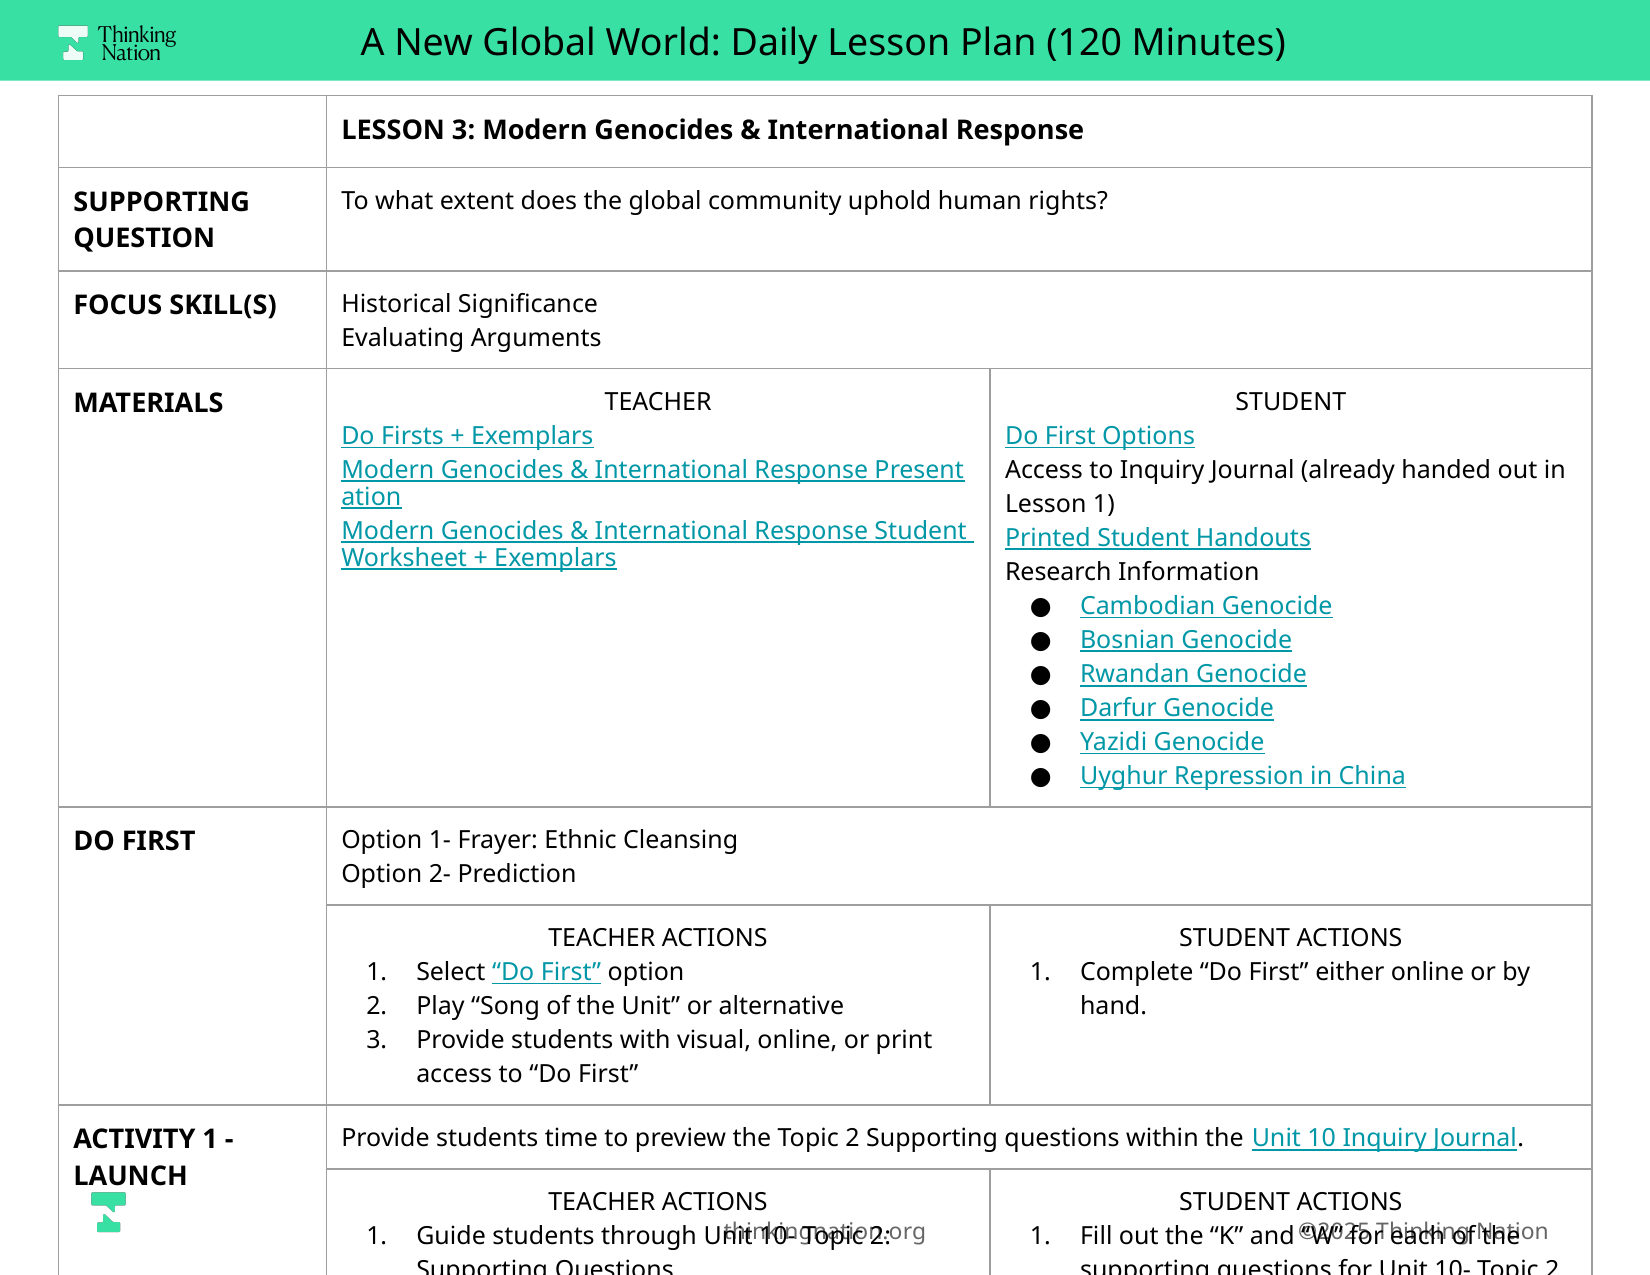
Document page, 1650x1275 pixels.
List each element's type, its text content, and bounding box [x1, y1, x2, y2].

table_cell MATERIALS [59, 369, 326, 806]
table_cell STUDENT Do First Options Access to Inquiry Journal (already handed out in Lesson 1) Printed Student Handouts Research Information Cambodian Genocide Bosnian Genocide Rwandan Genocide Darfur Genocide Yazidi Genocide Uyghur Repression in China [991, 369, 1591, 806]
table_cell SUPPORTING QUESTION [59, 168, 326, 270]
picture [45, 14, 180, 85]
text_box A New Global World: Daily Lesson Plan (120 Minutes) [0, 0, 1650, 81]
table_header [59, 96, 326, 167]
table_cell STUDENT ACTIONS Fill out the “K” and “W” for each of the supporting questions for Unit 10- Topic 2 [991, 1170, 1591, 1275]
table_cell DO FIRST [59, 808, 326, 1104]
table_cell FOCUS SKILL(S) [59, 272, 326, 368]
table_header LESSON 3: Modern Genocides & International Response [327, 96, 1591, 167]
table_cell TEACHER Do Firsts + Exemplars Modern Genocides & International Response Presentation Modern Genocides & International Response Student Worksheet + Exemplars [327, 369, 989, 806]
table_cell ACTIVITY 1 - LAUNCH [59, 1106, 326, 1275]
picture [80, 1184, 136, 1240]
table_cell Provide students time to preview the Topic 2 Supporting questions within the Unit 10 Inquiry Journal. [327, 1106, 1591, 1168]
table_cell TEACHER ACTIONS Select “Do First” option Play “Song of the Unit” or alternative Provide students with visual, online, or print access to “Do First” [327, 906, 989, 1104]
table_cell TEACHER ACTIONS Guide students through Unit 10- Topic 2: Supporting Questions [327, 1170, 989, 1275]
table_cell STUDENT ACTIONS Complete “Do First” either online or by hand. [991, 906, 1591, 1104]
table_cell Option 1- Frayer: Ethnic Cleansing Option 2- Prediction [327, 808, 1591, 904]
table_cell Historical Significance Evaluating Arguments [327, 272, 1591, 368]
table_cell To what extent does the global community uphold human rights? [327, 168, 1591, 270]
